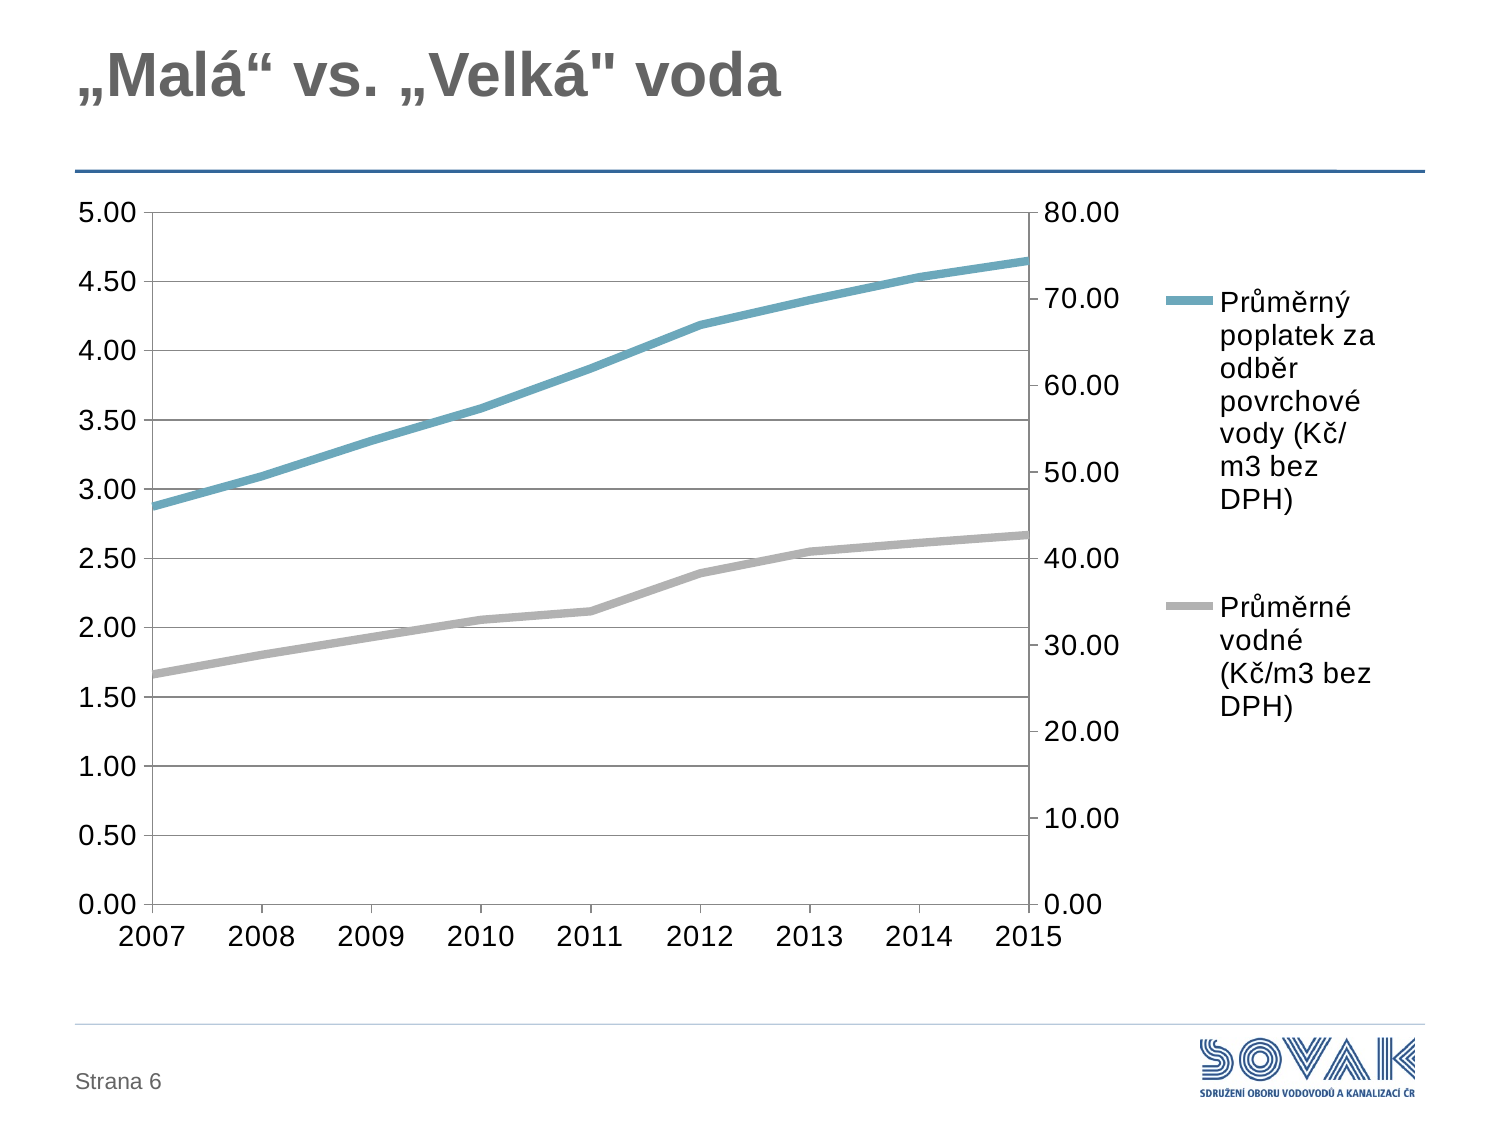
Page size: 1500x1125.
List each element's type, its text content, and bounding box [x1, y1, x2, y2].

title „Malá“ vs. „Velká" voda [75, 45, 1425, 187]
chart [74, 185, 1395, 964]
picture [1200, 1037, 1415, 1097]
